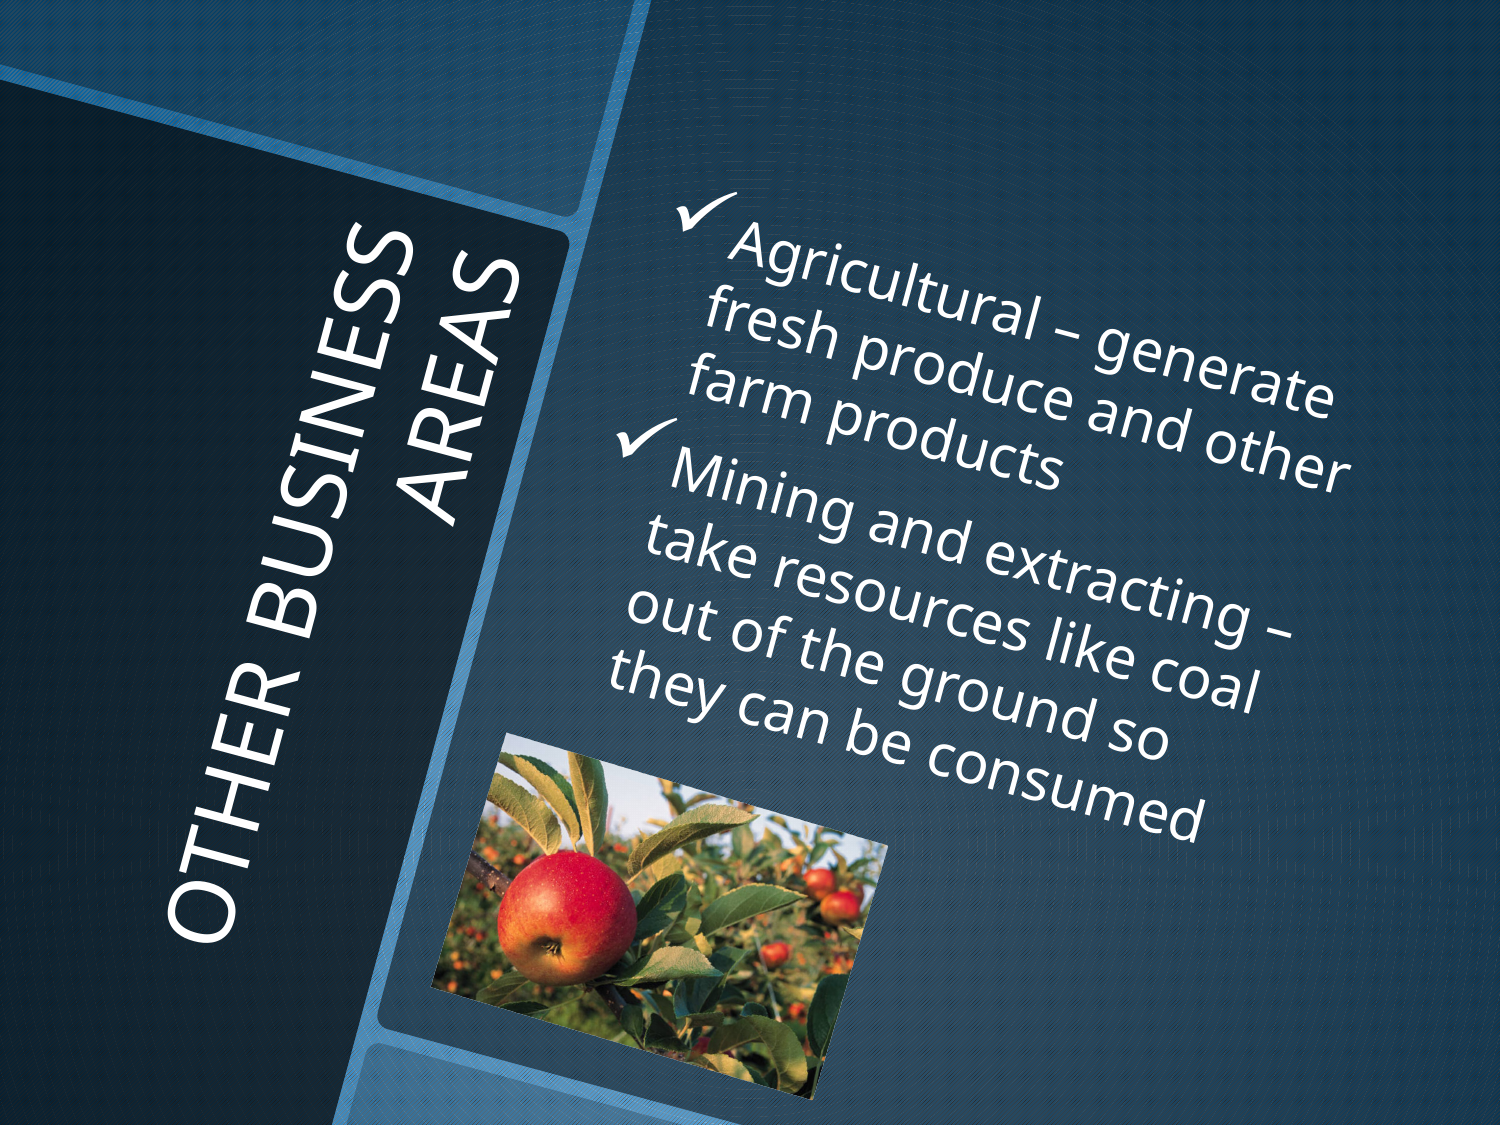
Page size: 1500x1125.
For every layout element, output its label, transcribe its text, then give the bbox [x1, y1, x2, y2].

picture [431, 733, 888, 1100]
title OTHER BUSINESS AREAS [69, 181, 554, 1056]
list Agricultural – generate fresh produce and other farm products Mining and extracting – take resources like coal out of the ground so they can be consumed [514, 72, 1430, 1076]
